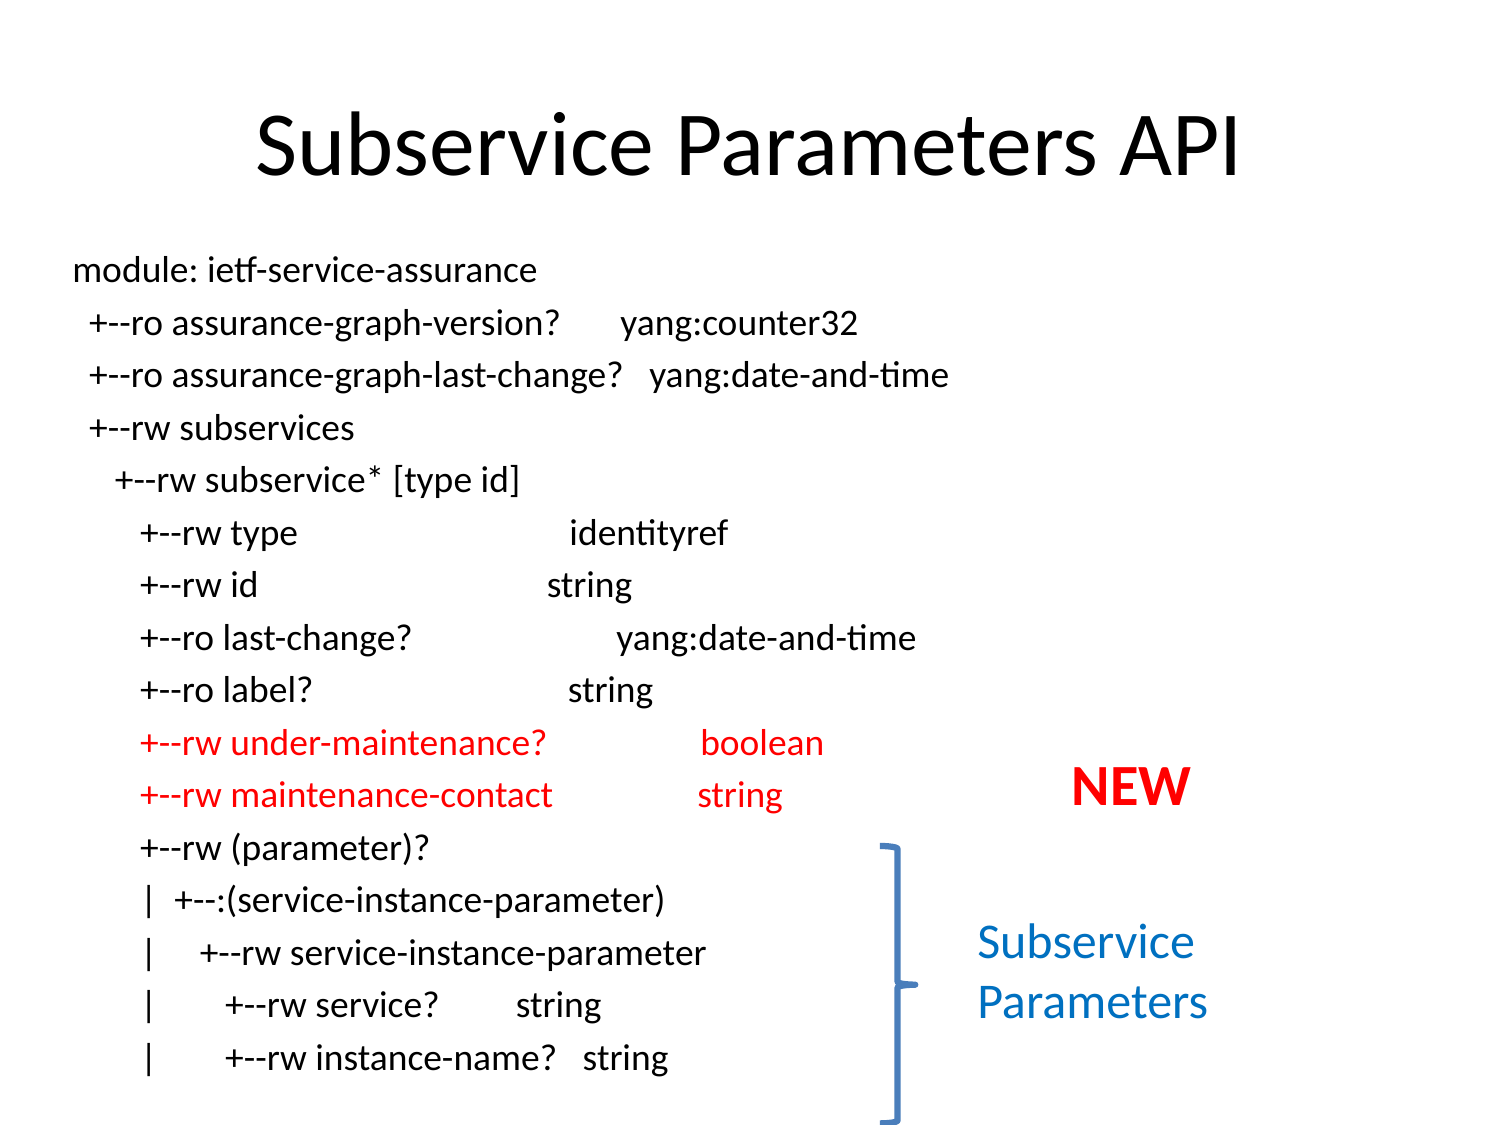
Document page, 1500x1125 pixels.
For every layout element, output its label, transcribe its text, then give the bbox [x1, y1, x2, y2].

title Subservice Parameters API [75, 45, 1425, 233]
text_box module: ietf-service-assurance +--ro assurance-graph-version? yang:counter32 +--ro assurance-graph-last-change? yang:date-and-time +--rw subservices +--rw subservice* [type id] +--rw type identityref +--rw id string +--ro last-change? yang:date-and-time +--ro label? string +--rw under-maintenance? boolean +--rw maintenance-contact string +--rw (parameter)? | +--:(service-instance-parameter) | +--rw service-instance-parameter | +--rw service? string | +--rw instance-name? string [57, 237, 1443, 1125]
text_box Subservice Parameters [962, 901, 1306, 1037]
text_box [879, 845, 917, 1125]
text_box NEW [1057, 739, 1247, 825]
